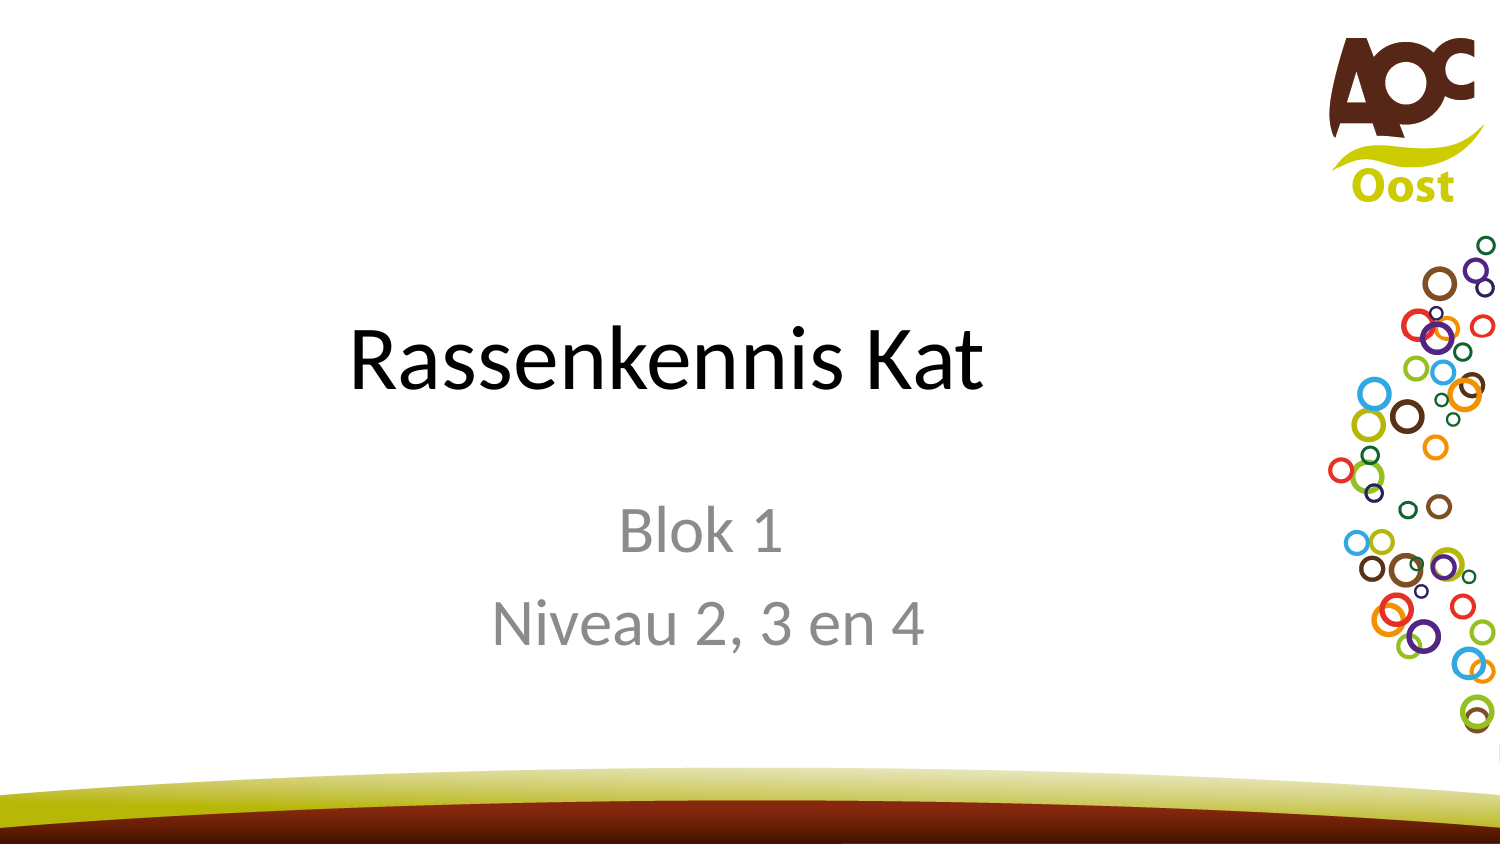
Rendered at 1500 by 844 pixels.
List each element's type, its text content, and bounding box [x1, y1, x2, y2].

subtitle Blok 1 Niveau 2, 3 en 4 [194, 478, 1223, 694]
picture [0, 0, 1500, 844]
title Rassenkennis Kat [112, 262, 1223, 443]
